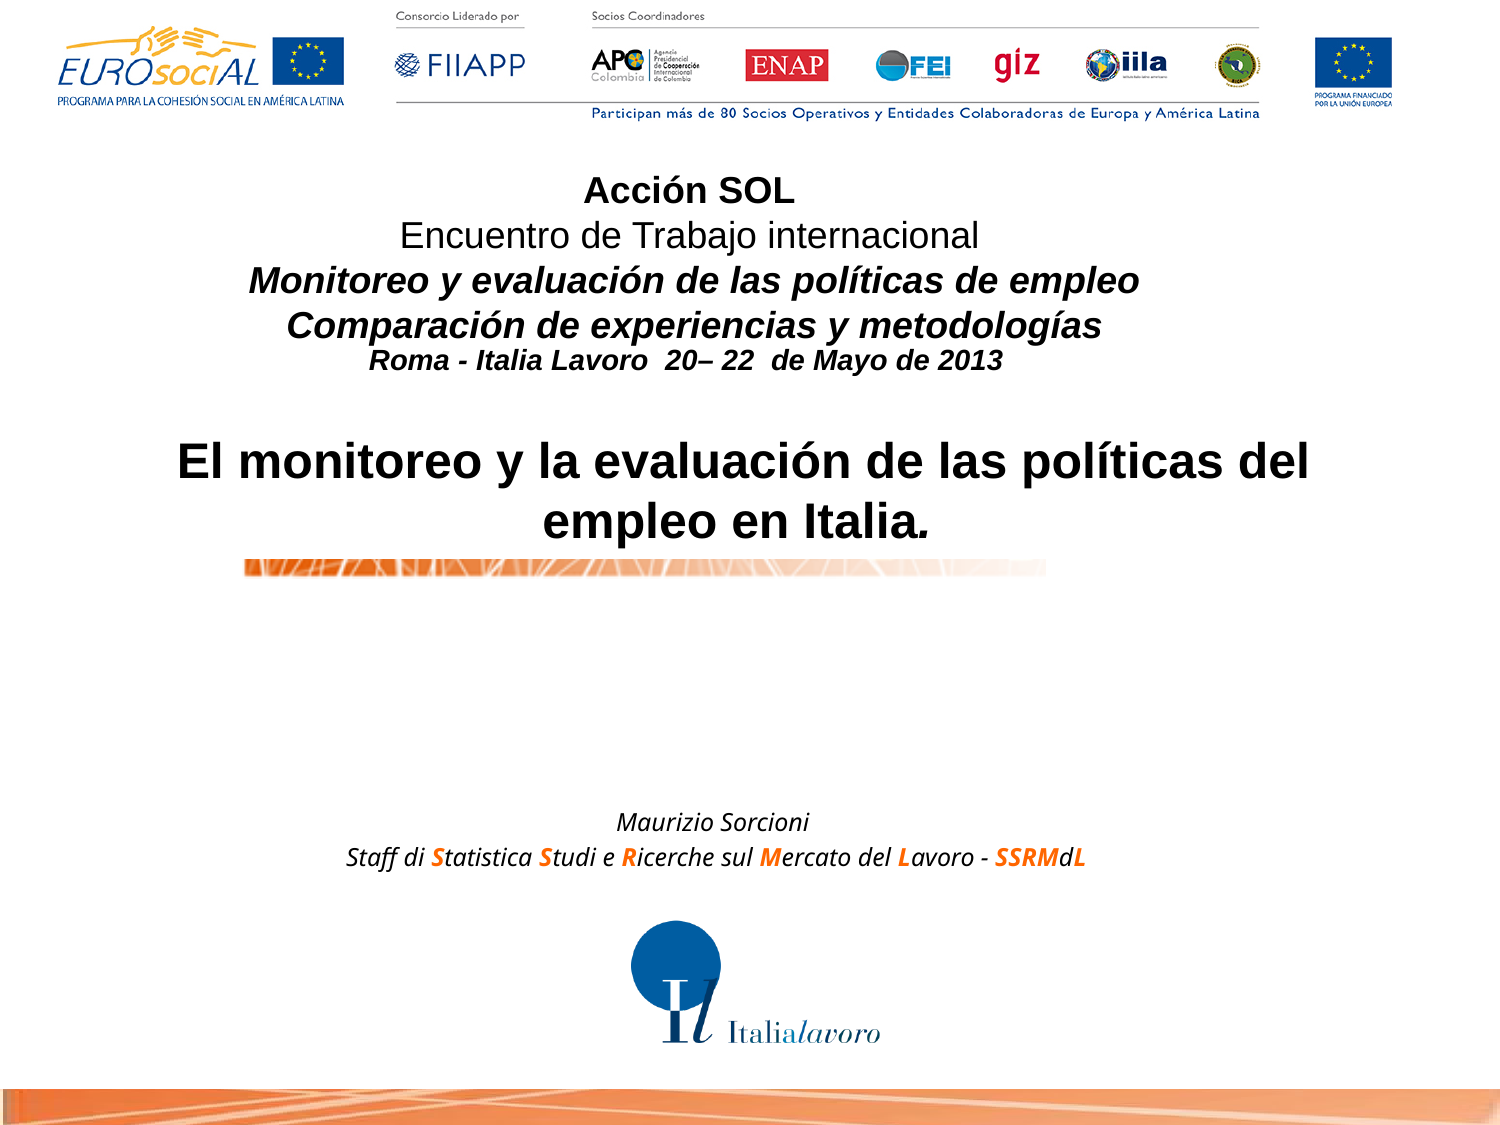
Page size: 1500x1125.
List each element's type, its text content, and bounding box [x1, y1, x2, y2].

picture [0, 1089, 1500, 1125]
text_box Acción SOL Encuentro de Trabajo internacional Monitoreo y evaluación de las políticas de empleo Comparación de experiencias y metodologías [199, 158, 1190, 333]
text_box El monitoreo y la evaluación de las políticas del empleo en Italia. [76, 420, 1412, 556]
picture [55, 26, 345, 107]
text_box Maurizio Sorcioni Staff di Statistica Studi e Ricerche sul Mercato del Lavoro - SSRMdL [41, 798, 1392, 893]
text_box Roma - Italia Lavoro 20– 22 de Mayo de 2013 [15, 333, 1366, 384]
picture [392, 10, 1392, 123]
picture [631, 920, 880, 1043]
picture [241, 559, 1046, 579]
